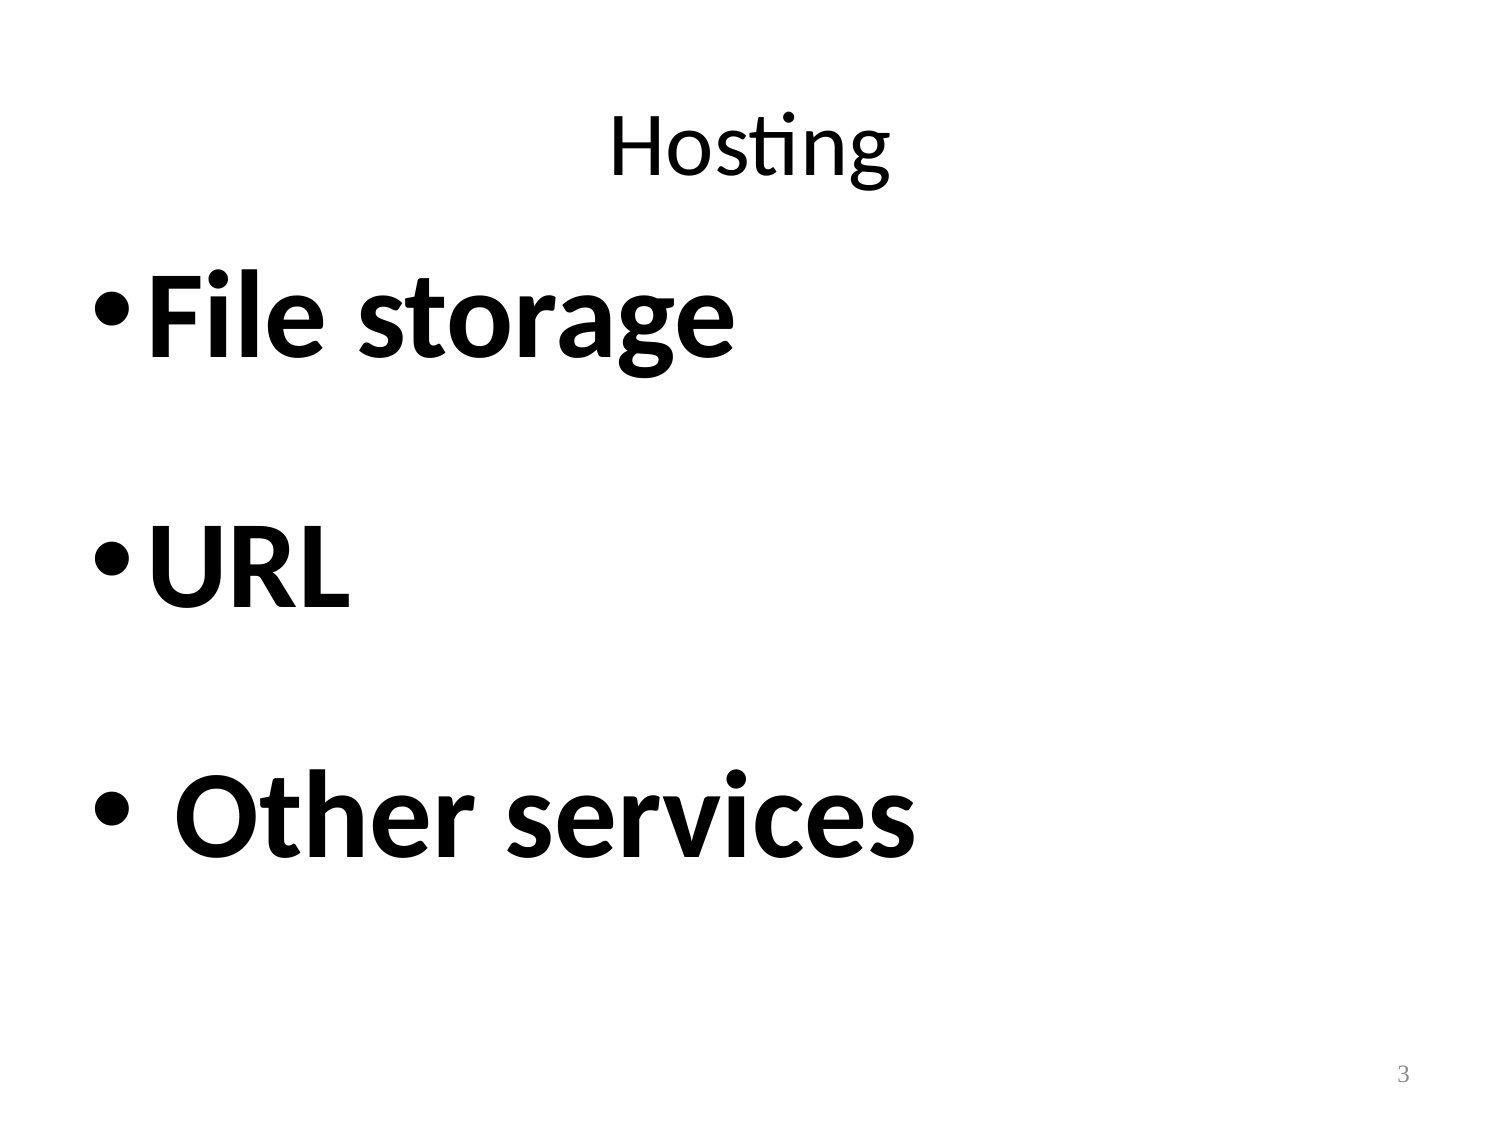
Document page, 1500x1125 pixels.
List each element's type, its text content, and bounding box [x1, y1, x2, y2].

slide_number 3 [1074, 1042, 1425, 1103]
list File storage URL Other services [75, 149, 1438, 955]
title Hosting [75, 45, 1425, 149]
